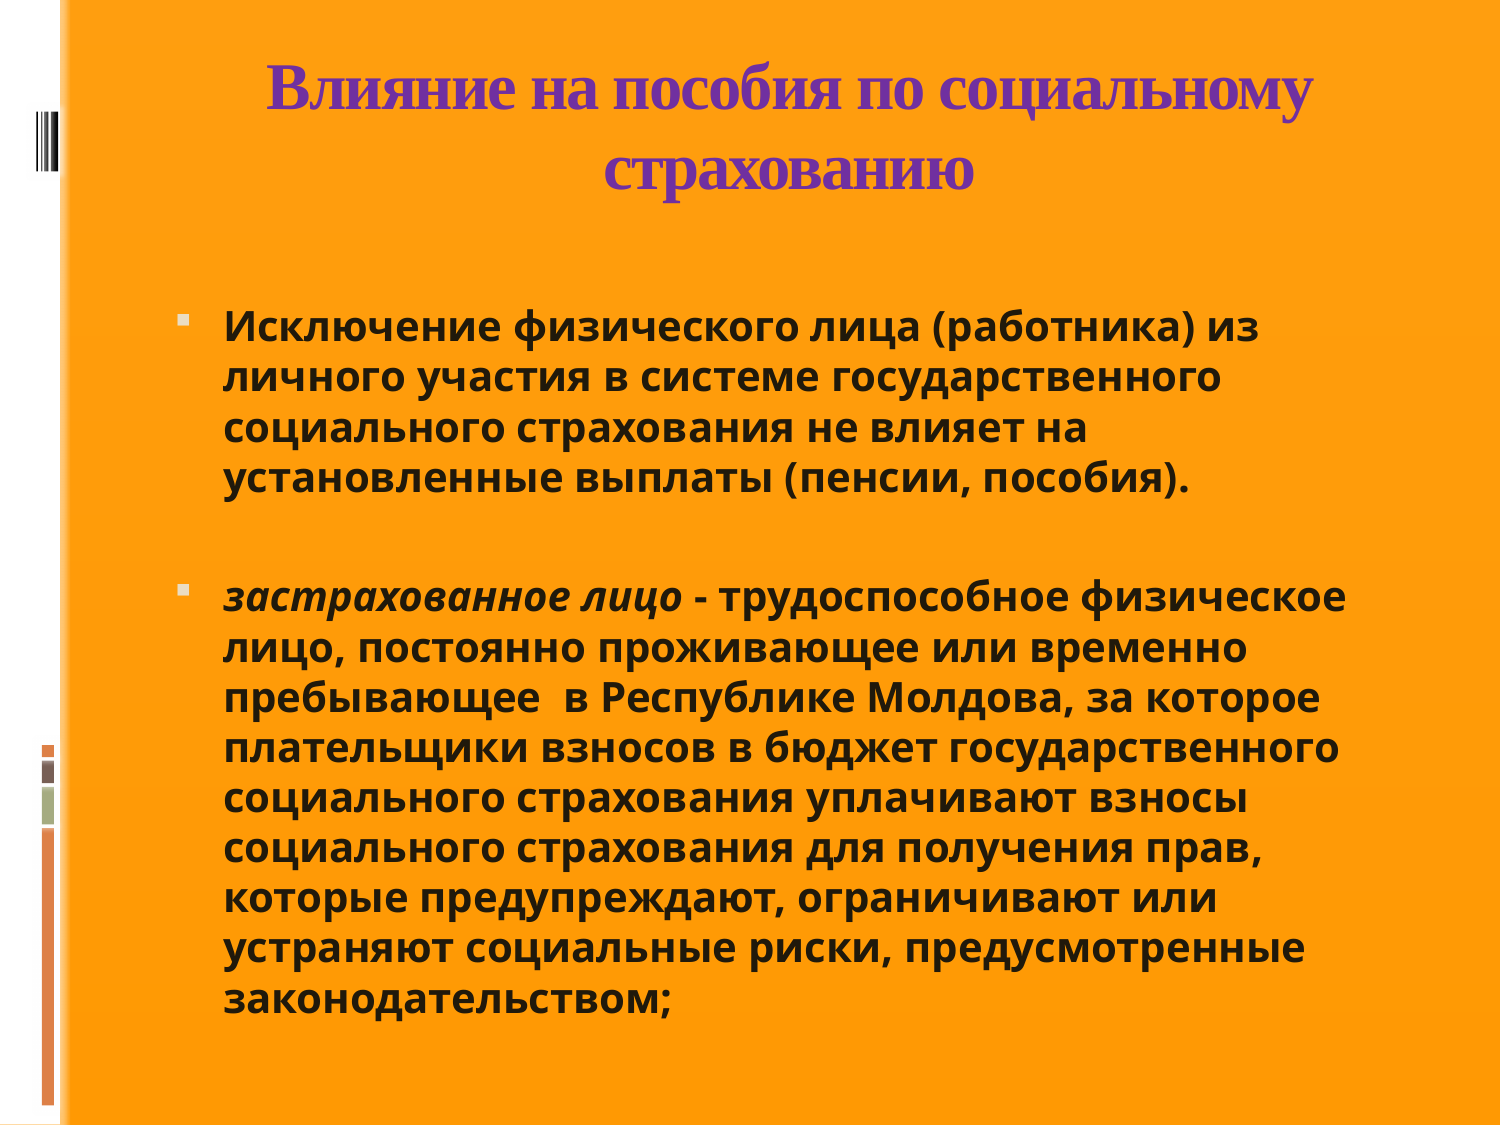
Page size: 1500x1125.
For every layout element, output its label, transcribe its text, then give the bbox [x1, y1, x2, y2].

title Влияние на пособия по социальному страхованию [152, 35, 1428, 235]
list Исключение физического лица (работника) из личного участия в системе государственного социального страхования не влияет на установленные выплаты (пенсии, пособия). застрахованное лицо - трудоспособное физическое лицо, постоянно проживающее или временно пребывающее в Республике Молдова, за которое плательщики взносов в бюджет государственного социального страхования уплачивают взносы социального страхования для получения прав, которые предупреждают, ограничивают или устраняют социальные риски, предусмотренные законодательством; [150, 292, 1425, 1043]
